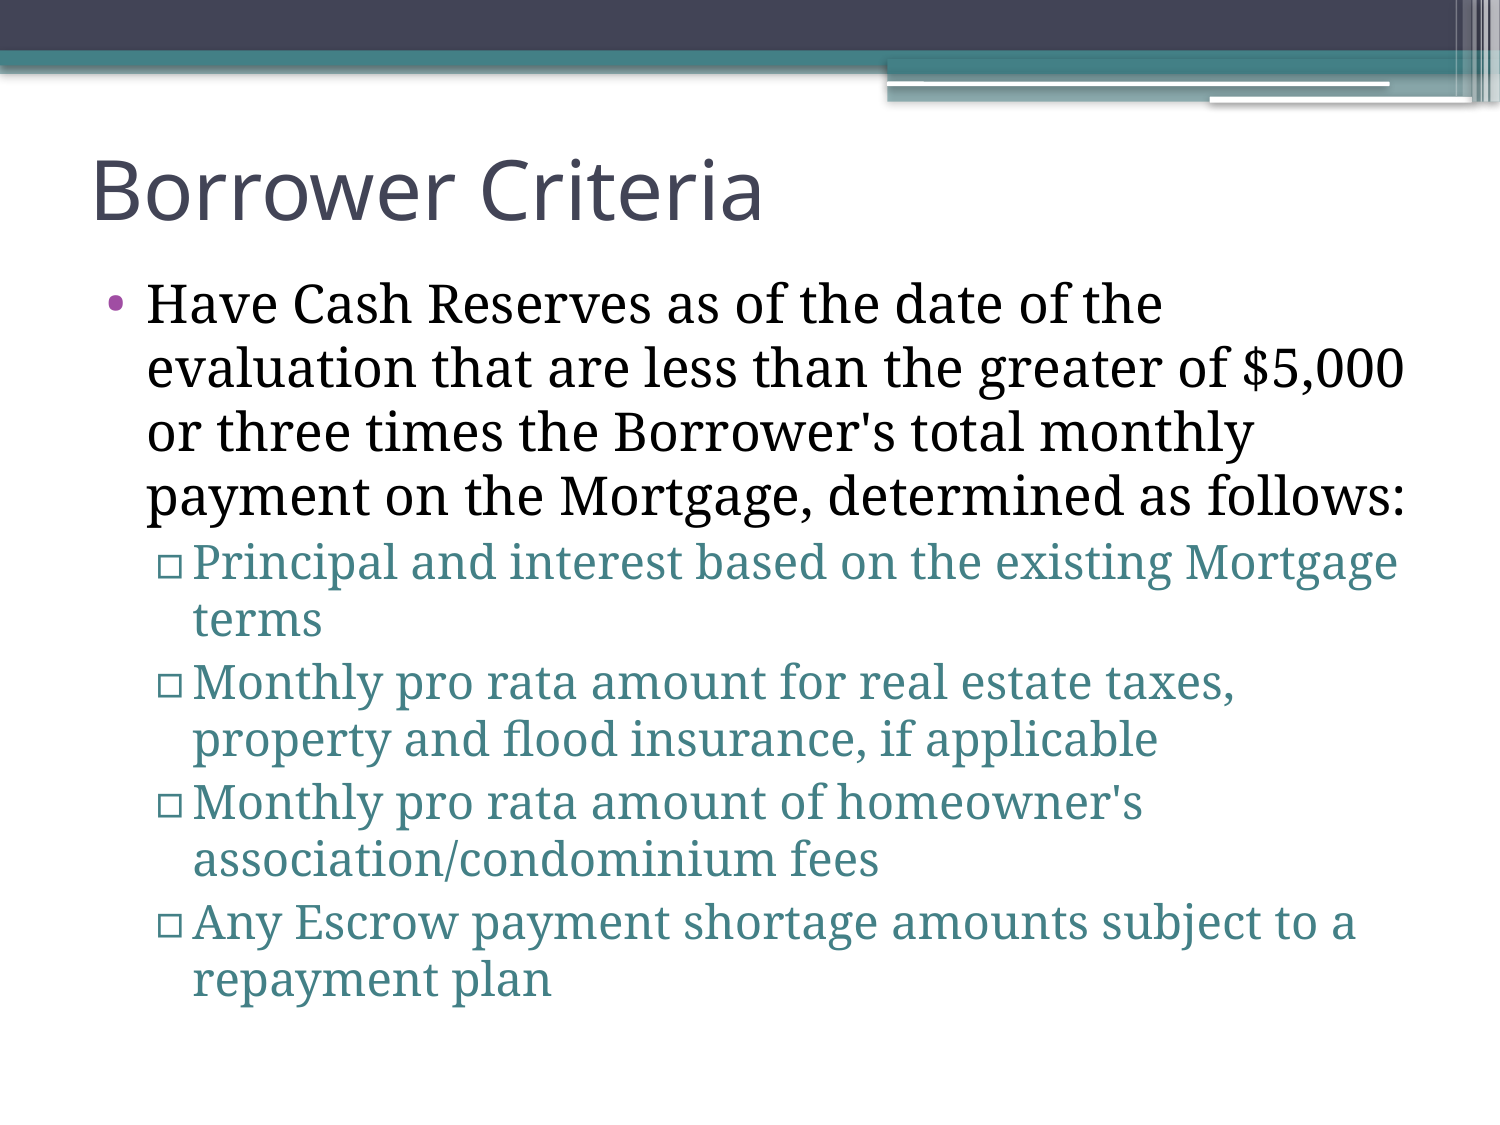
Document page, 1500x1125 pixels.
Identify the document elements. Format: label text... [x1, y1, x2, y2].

list Have Cash Reserves as of the date of the evaluation that are less than the greater of $5,000 or three times the Borrower's total monthly payment on the Mortgage, determined as follows: Principal and interest based on the existing Mortgage terms Monthly pro rata amount for real estate taxes, property and flood insurance, if applicable Monthly pro rata amount of homeowner's association/condominium fees Any Escrow payment shortage amounts subject to a repayment plan [75, 262, 1425, 1075]
title Borrower Criteria [75, 99, 1425, 262]
